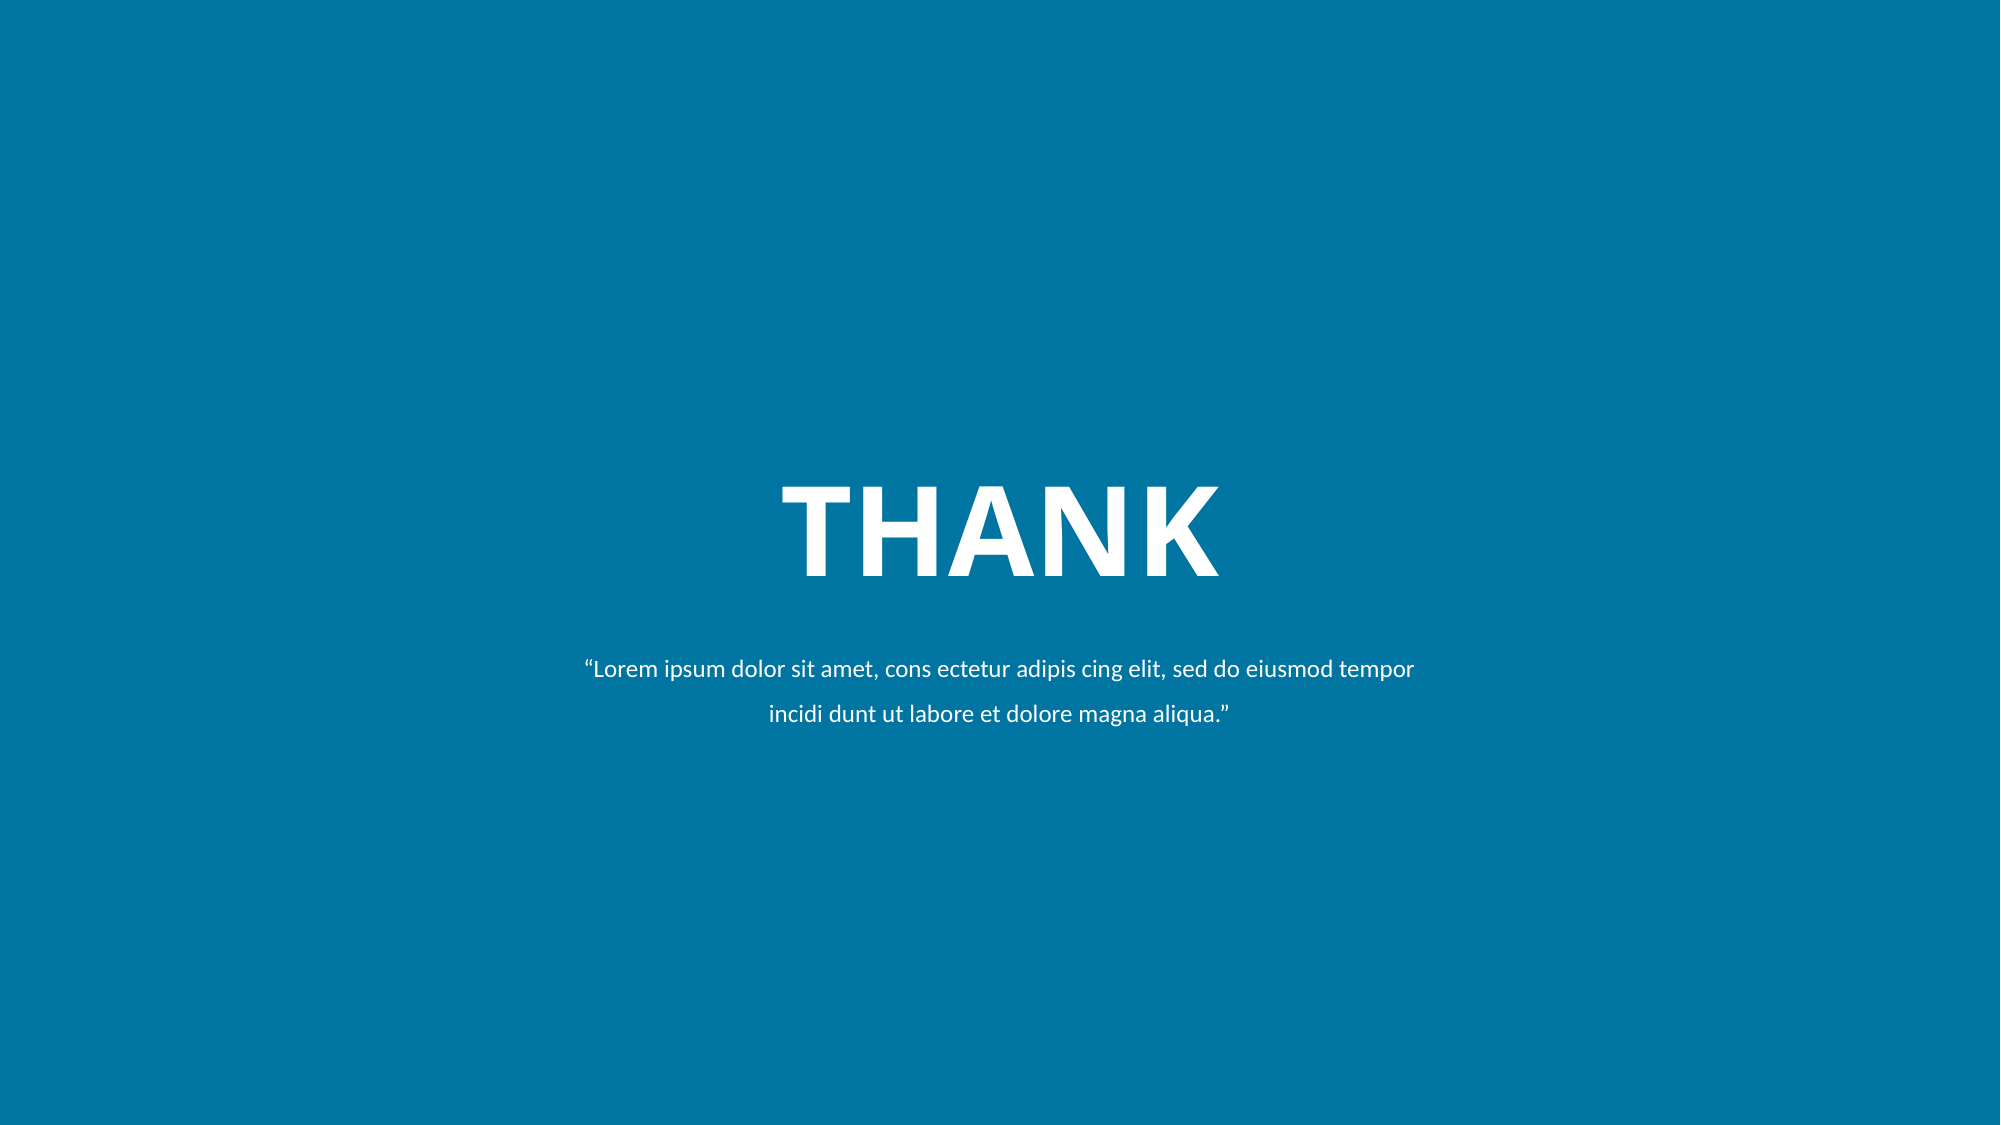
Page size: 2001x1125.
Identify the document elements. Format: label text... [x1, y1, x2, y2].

text_box THANK [630, 443, 1370, 609]
text_box “Lorem ipsum dolor sit amet, cons ectetur adipis cing elit, sed do eiusmod tempor incidi dunt ut labore et dolore magna aliqua.” [560, 630, 1440, 736]
